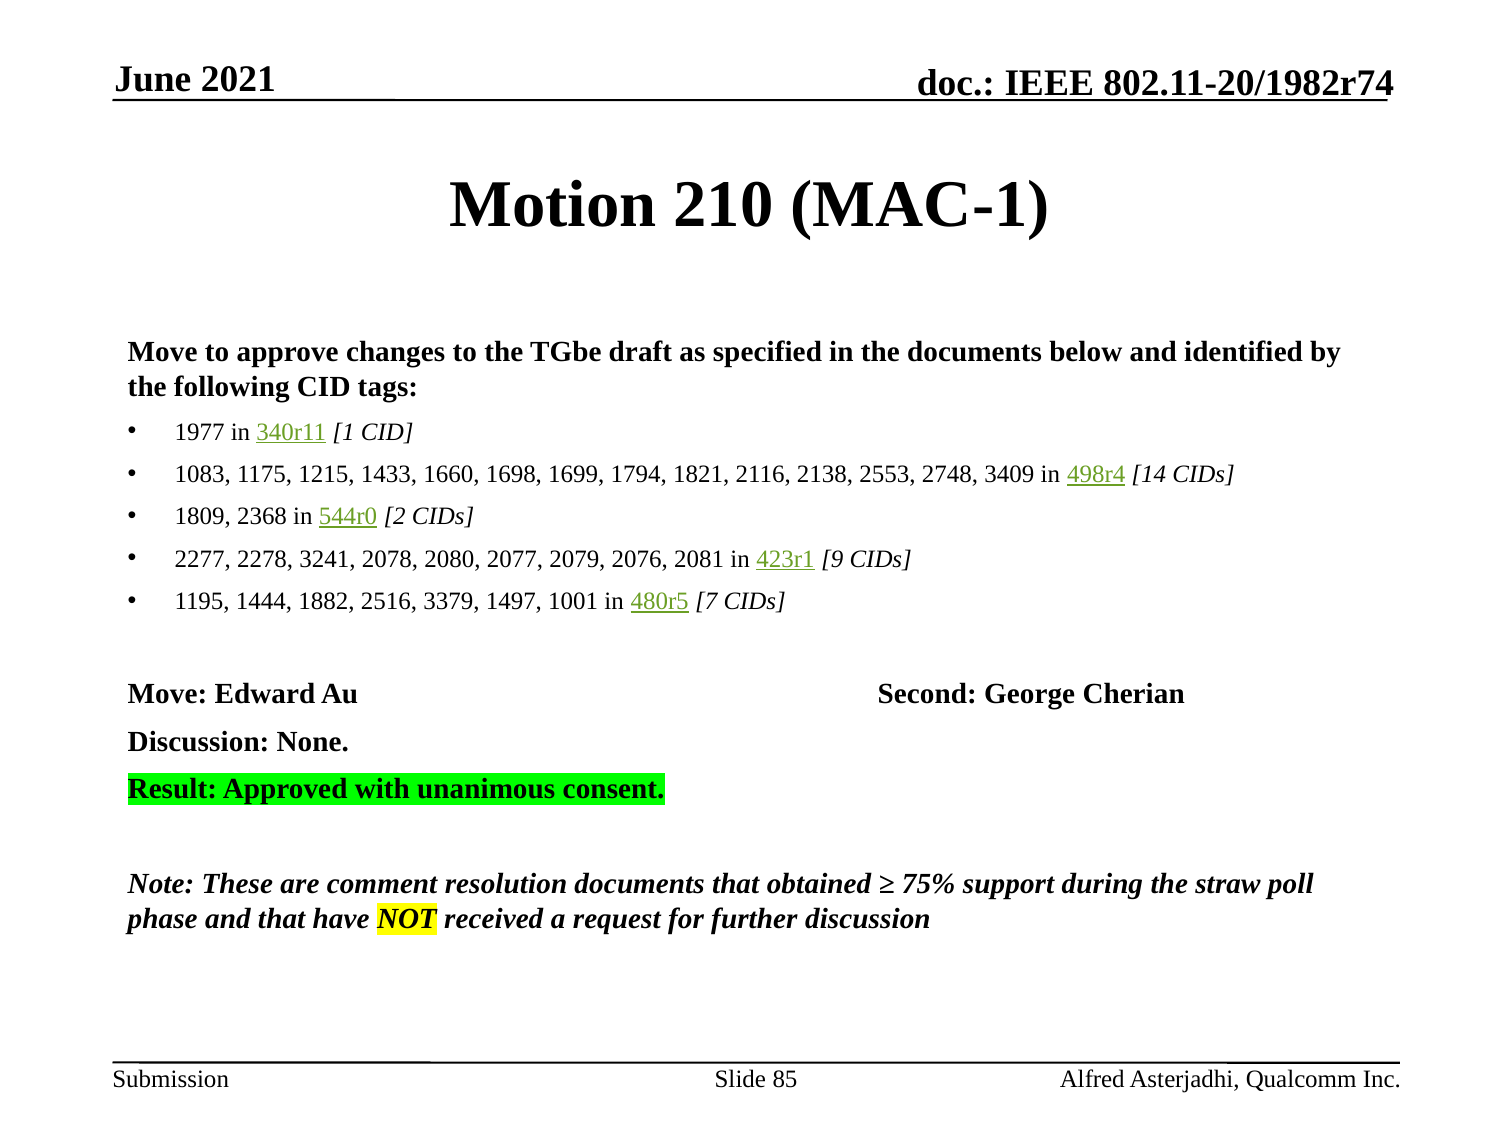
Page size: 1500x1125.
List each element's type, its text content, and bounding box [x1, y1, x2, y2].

list Move to approve changes to the TGbe draft as specified in the documents below and identified by the following CID tags: 1977 in 340r11 [1 CID] 1083, 1175, 1215, 1433, 1660, 1698, 1699, 1794, 1821, 2116, 2138, 2553, 2748, 3409 in 498r4 [14 CIDs] 1809, 2368 in 544r0 [2 CIDs] 2277, 2278, 3241, 2078, 2080, 2077, 2079, 2076, 2081 in 423r1 [9 CIDs] 1195, 1444, 1882, 2516, 3379, 1497, 1001 in 480r5 [7 CIDs] Move: Edward Au Second: George Cherian Discussion: None. Result: Approved with unanimous consent. Note: These are comment resolution documents that obtained ≥ 75% support during the straw poll phase and that have NOT received a request for further discussion [112, 324, 1388, 1063]
title Motion 210 (MAC-1) [112, 112, 1388, 288]
slide_number Slide 85 [712, 1061, 800, 1123]
footer Alfred Asterjadhi, Qualcomm Inc. [878, 1061, 1402, 1093]
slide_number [114, 54, 423, 100]
